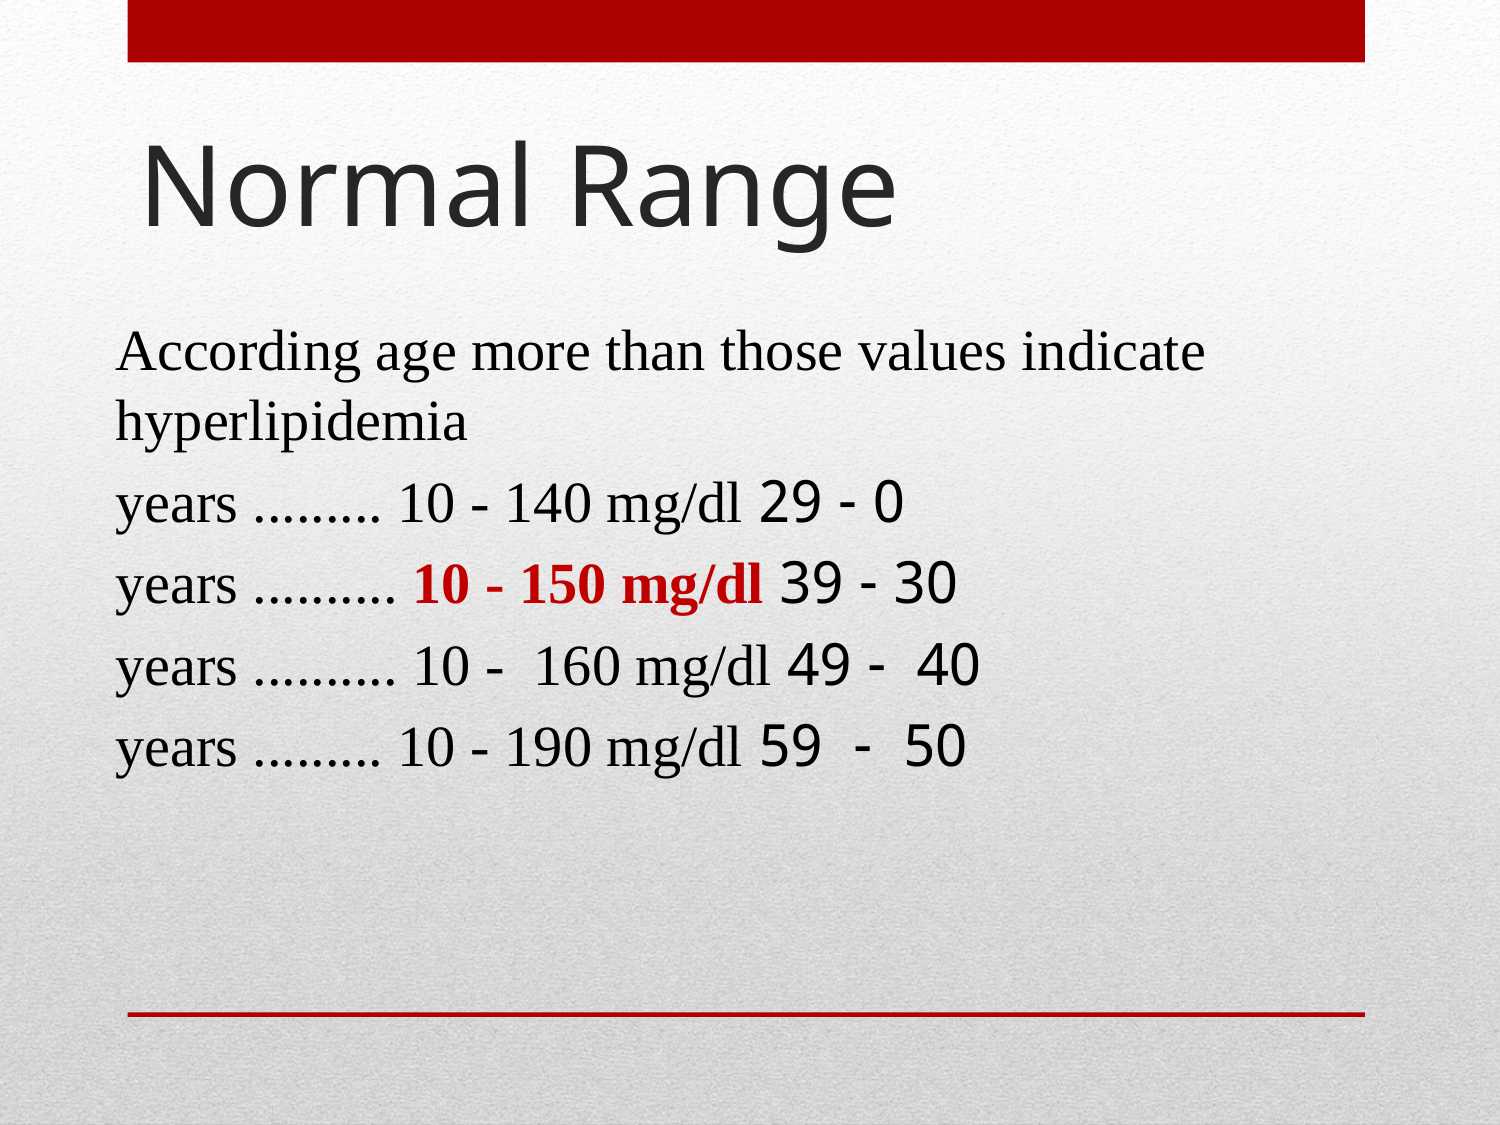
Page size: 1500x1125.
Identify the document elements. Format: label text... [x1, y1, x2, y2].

title Normal Range [123, 0, 1237, 257]
list According age more than those values indicate hyperlipidemia 0 - 29 years ......... 10 - 140 mg/dl 30 - 39 years .......... 10 - 150 mg/dl 40 - 49 years .......... 10 - 160 mg/dl 50 - 59 years ......... 10 - 190 mg/dl [100, 302, 1338, 941]
